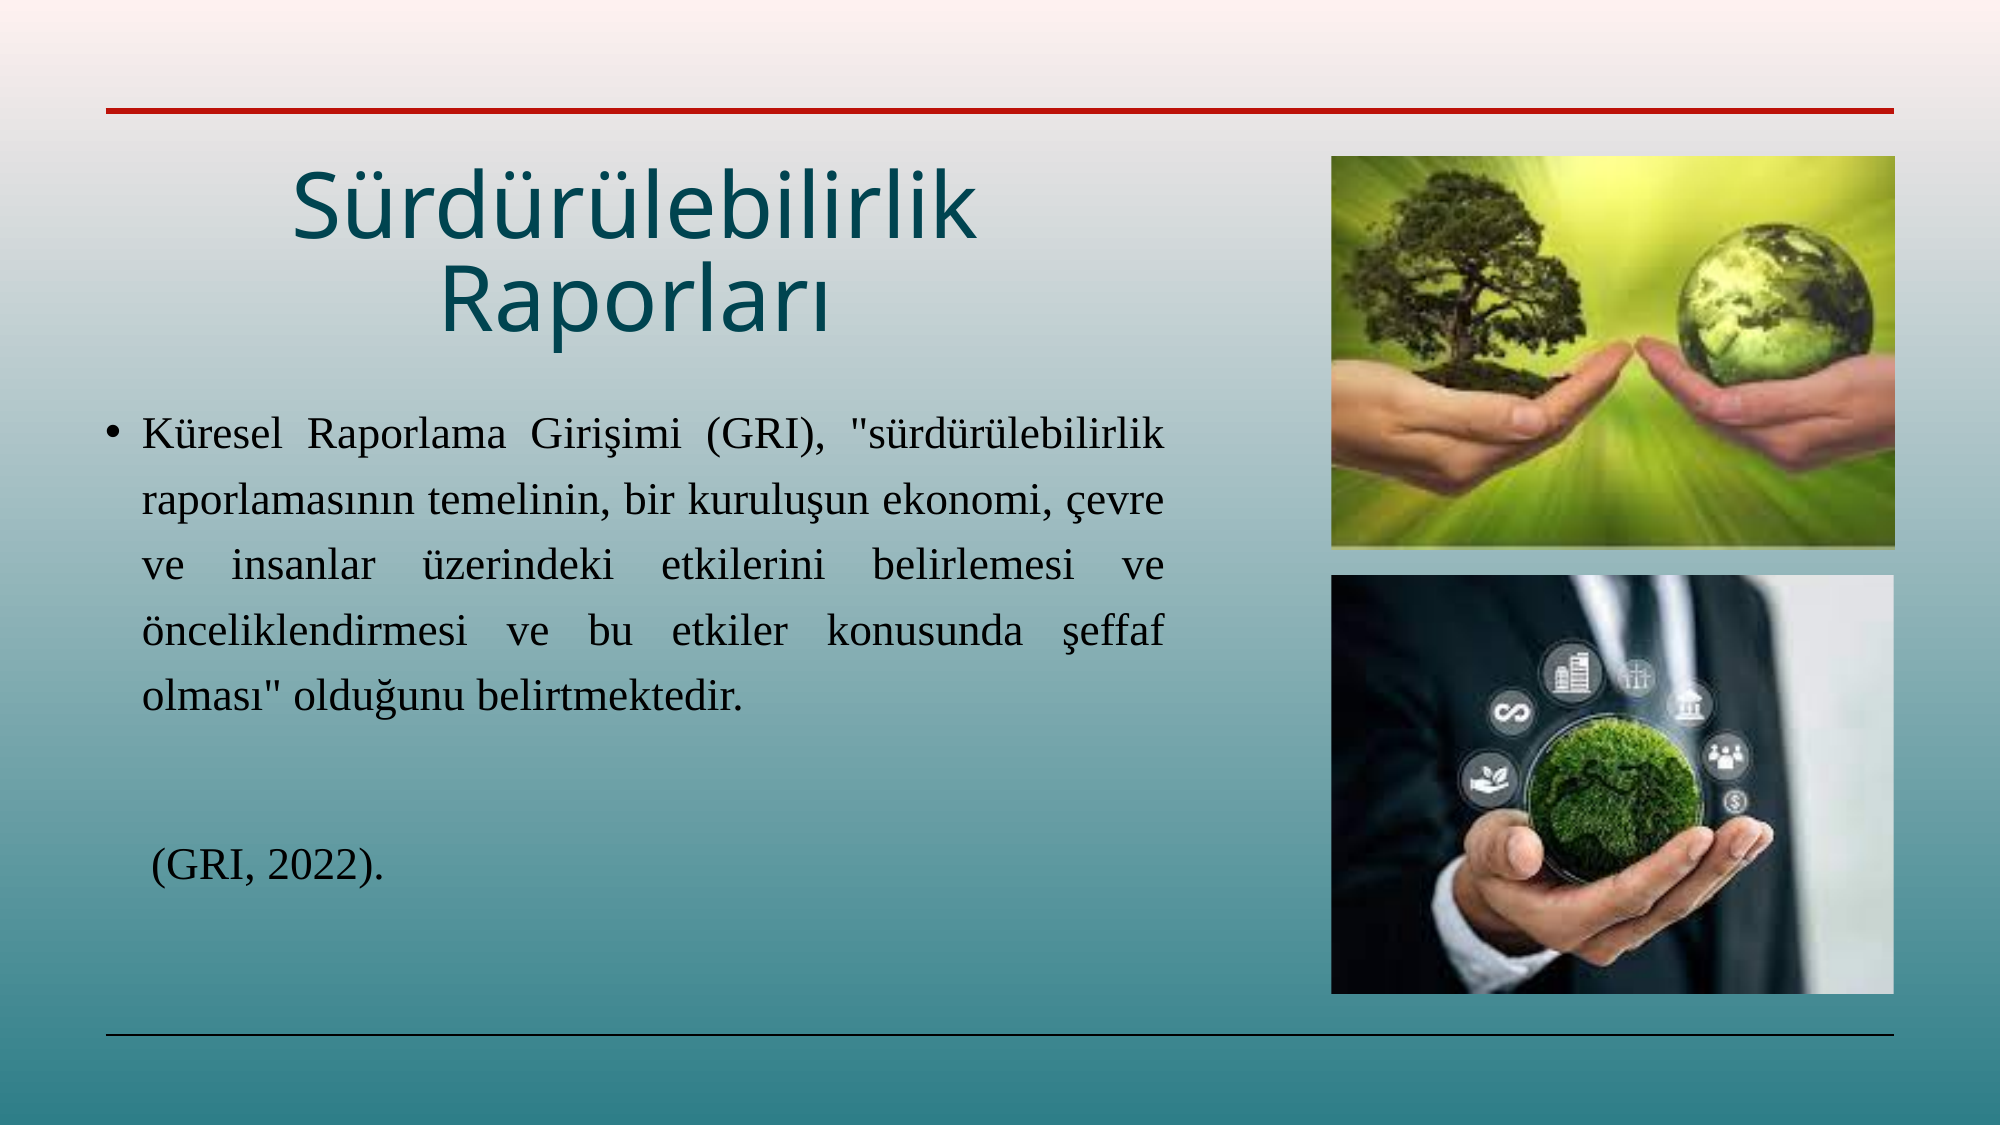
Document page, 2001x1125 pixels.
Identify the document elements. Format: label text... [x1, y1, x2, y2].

title Sürdürülebilirlik Raporları [90, 156, 1182, 385]
picture [1331, 575, 1894, 994]
picture [1331, 155, 1895, 550]
text_box [0, 0, 2000, 1125]
list Küresel Raporlama Girişimi (GRI), "sürdürülebilirlik raporlamasının temelinin, bir kuruluşun ekonomi, çevre ve insanlar üzerindeki etkilerini belirlemesi ve önceliklendirmesi ve bu etkiler konusunda şeffaf olması" olduğunu belirtmektedir. (GRI, 2022). [90, 385, 1182, 904]
